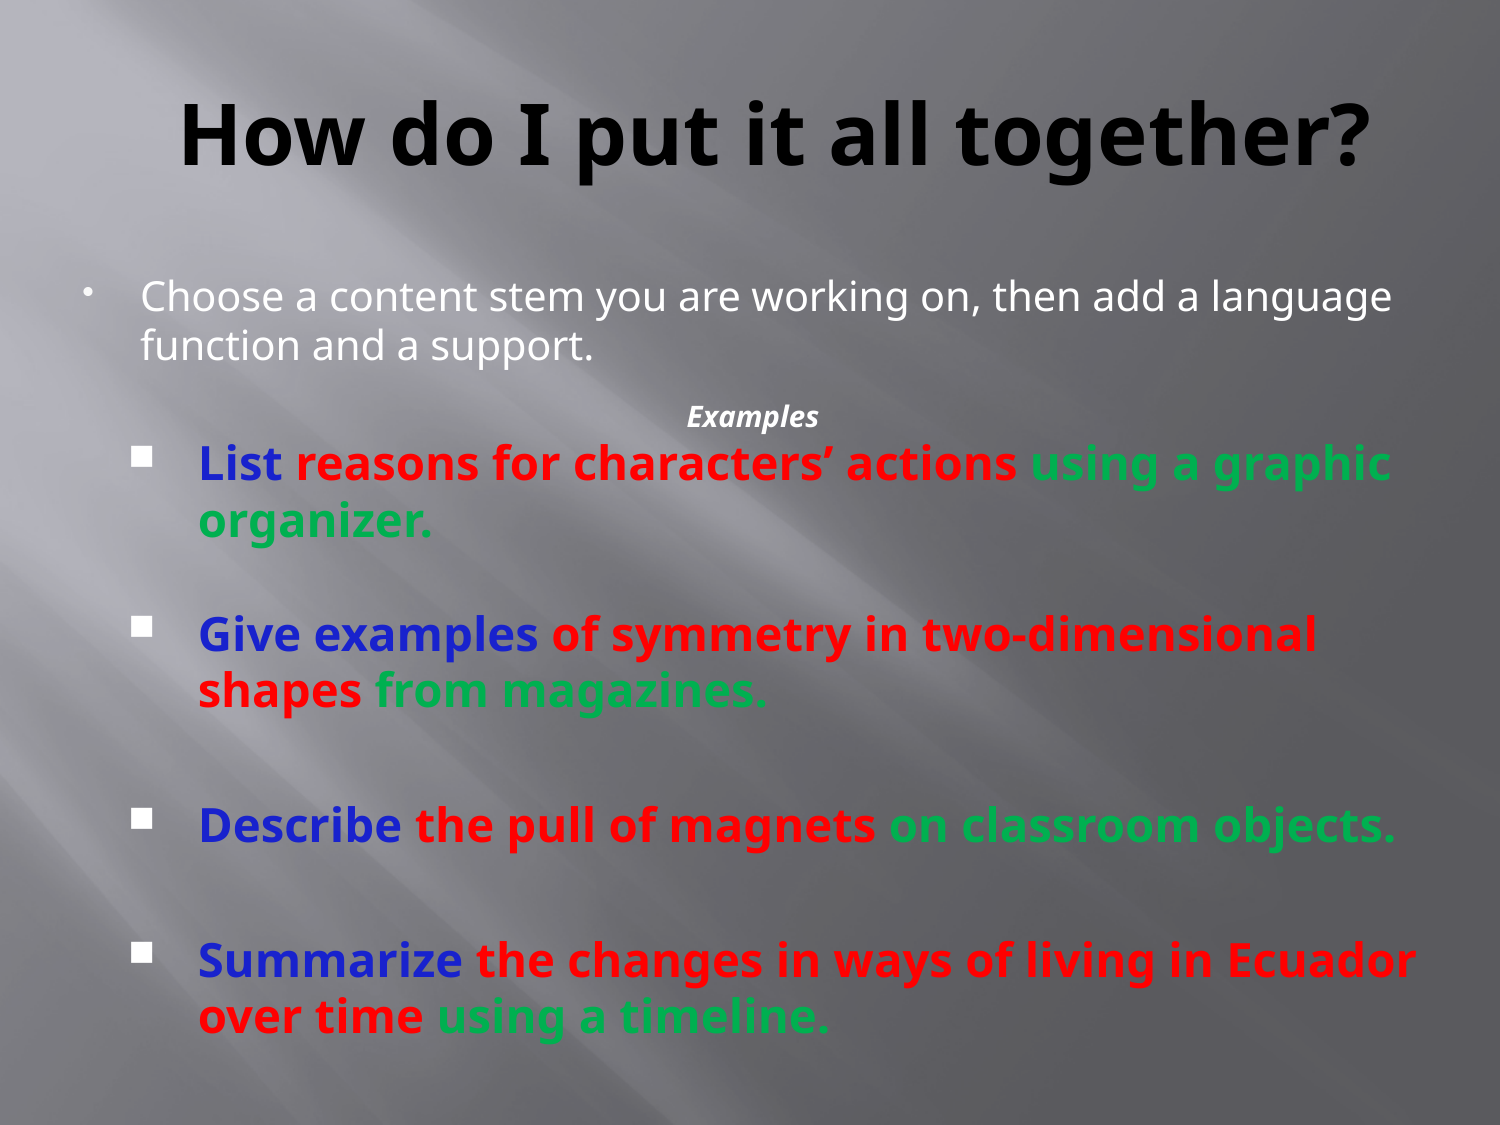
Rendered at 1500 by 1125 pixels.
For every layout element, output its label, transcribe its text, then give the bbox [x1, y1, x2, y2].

title How do I put it all together? [137, 37, 1413, 225]
list Choose a content stem you are working on, then add a language function and a support. Examples List reasons for characters’ actions using a graphic organizer. Give examples of symmetry in two-dimensional shapes from magazines. Describe the pull of magnets on classroom objects. Summarize the changes in ways of living in Ecuador over time using a timeline. [50, 262, 1438, 1063]
